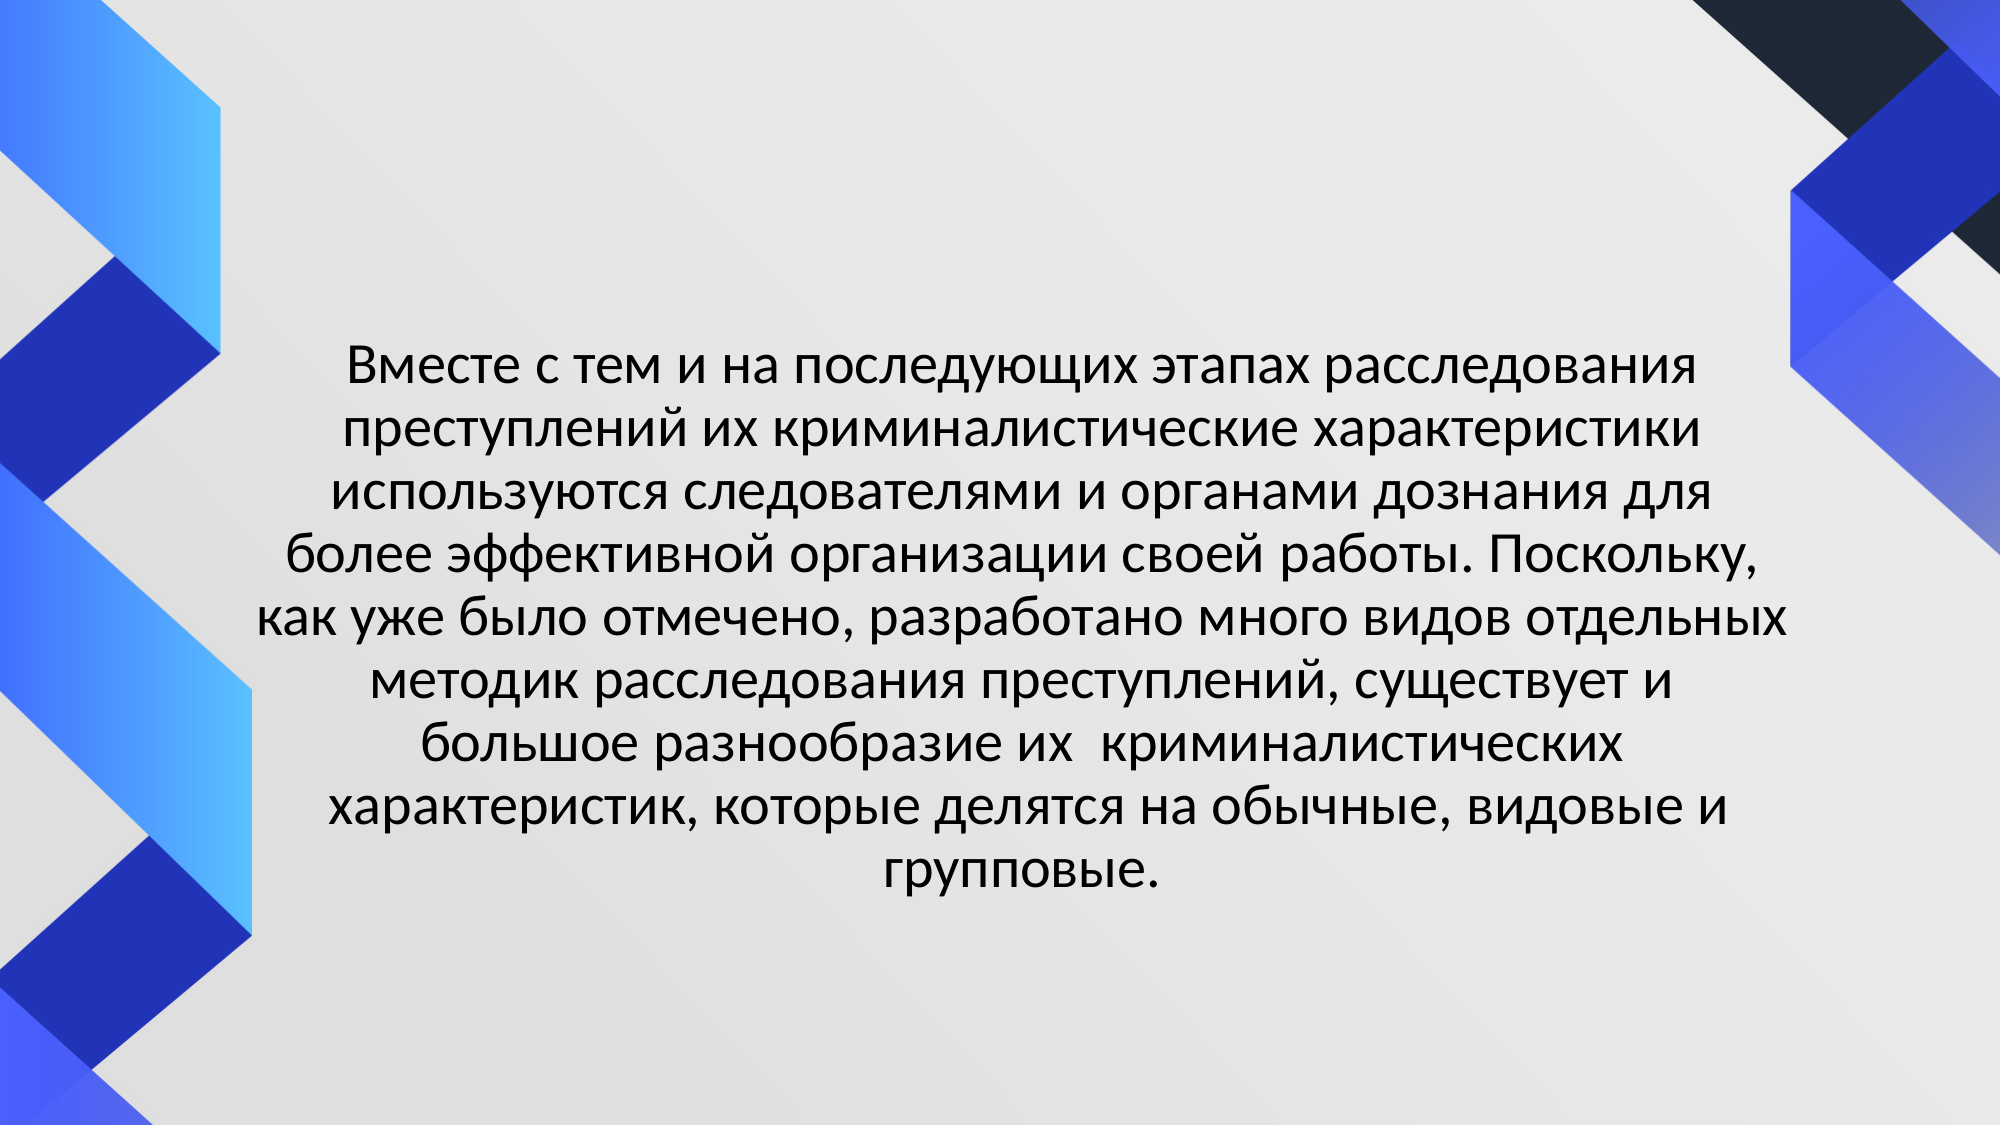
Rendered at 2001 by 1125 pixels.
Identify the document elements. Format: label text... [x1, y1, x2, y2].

picture [0, 0, 2000, 1125]
list Вместе с тем и на последующих этапах расследования преступлений их криминалистические характеристики используются следователями и органами дознания для более эффективной организации своей работы. Поскольку, как уже было отмечено, разработано много видов отдельных методик расследования преступлений, существует и большое разнообразие их криминалистических характеристик, которые делятся на обычные, видовые и групповые. [239, 325, 1805, 1040]
